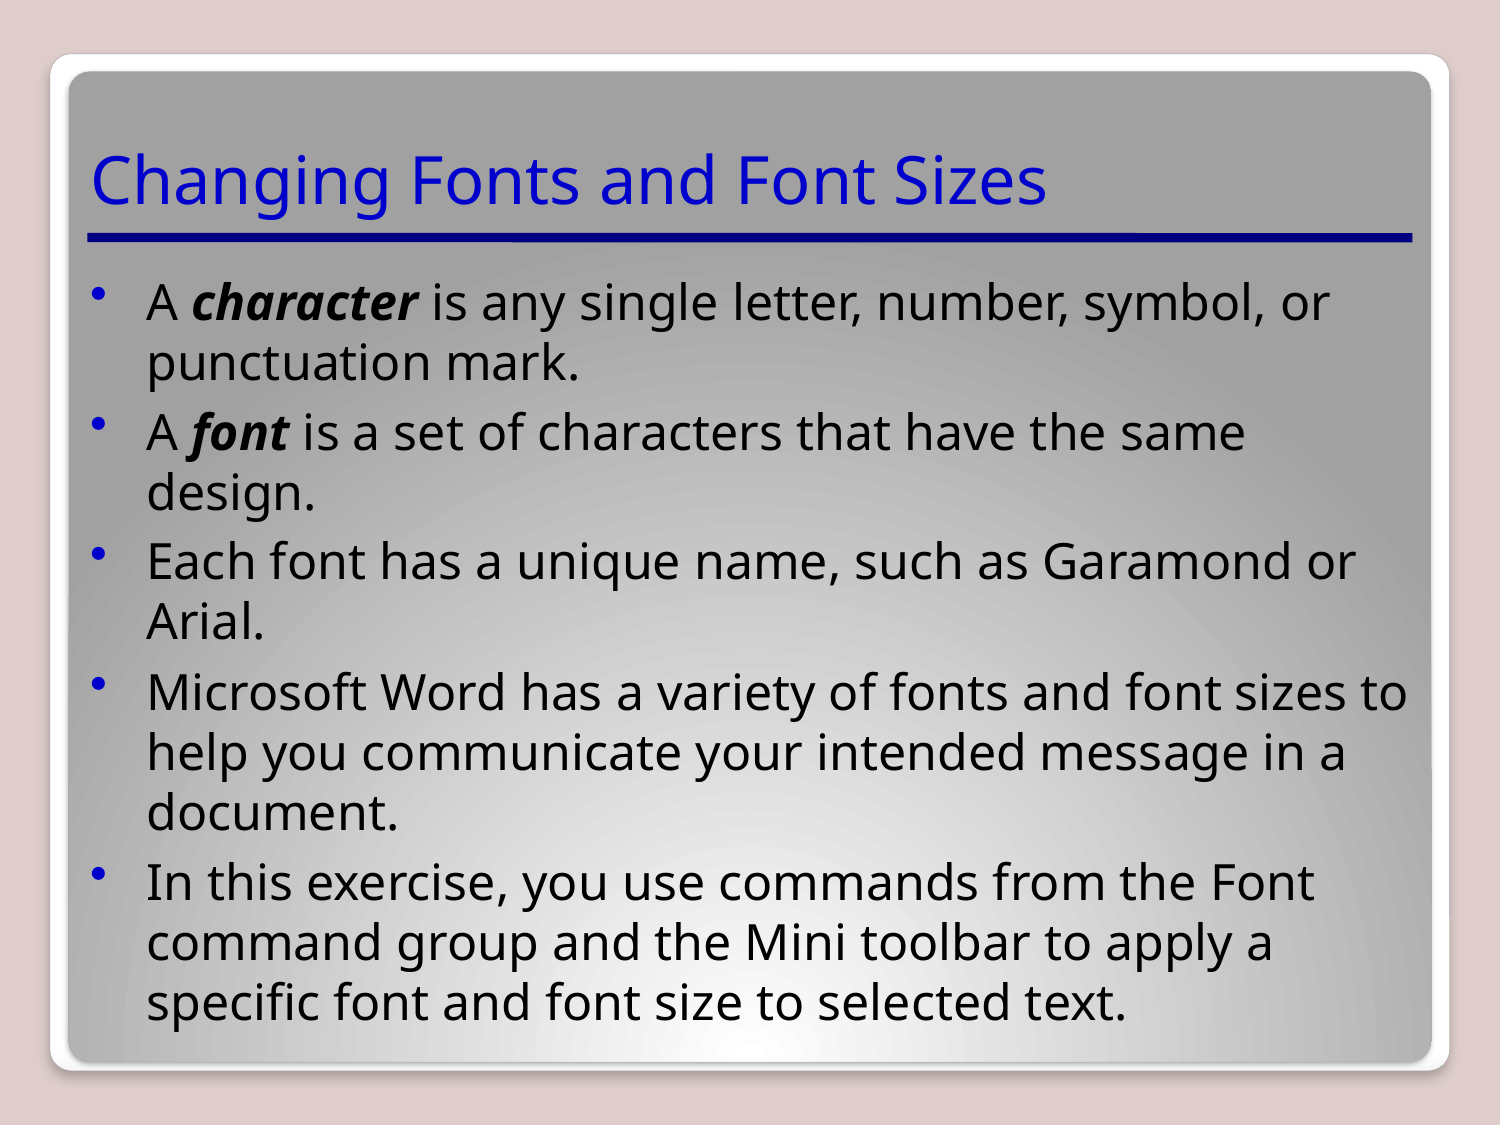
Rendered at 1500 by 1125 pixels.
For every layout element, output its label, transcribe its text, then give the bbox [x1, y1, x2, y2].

title Changing Fonts and Font Sizes [74, 74, 1426, 226]
list A character is any single letter, number, symbol, or punctuation mark. A font is a set of characters that have the same design. Each font has a unique name, such as Garamond or Arial. Microsoft Word has a variety of fonts and font sizes to help you communicate your intended message in a document. In this exercise, you use commands from the Font command group and the Mini toolbar to apply a specific font and font size to selected text. [74, 262, 1426, 1063]
